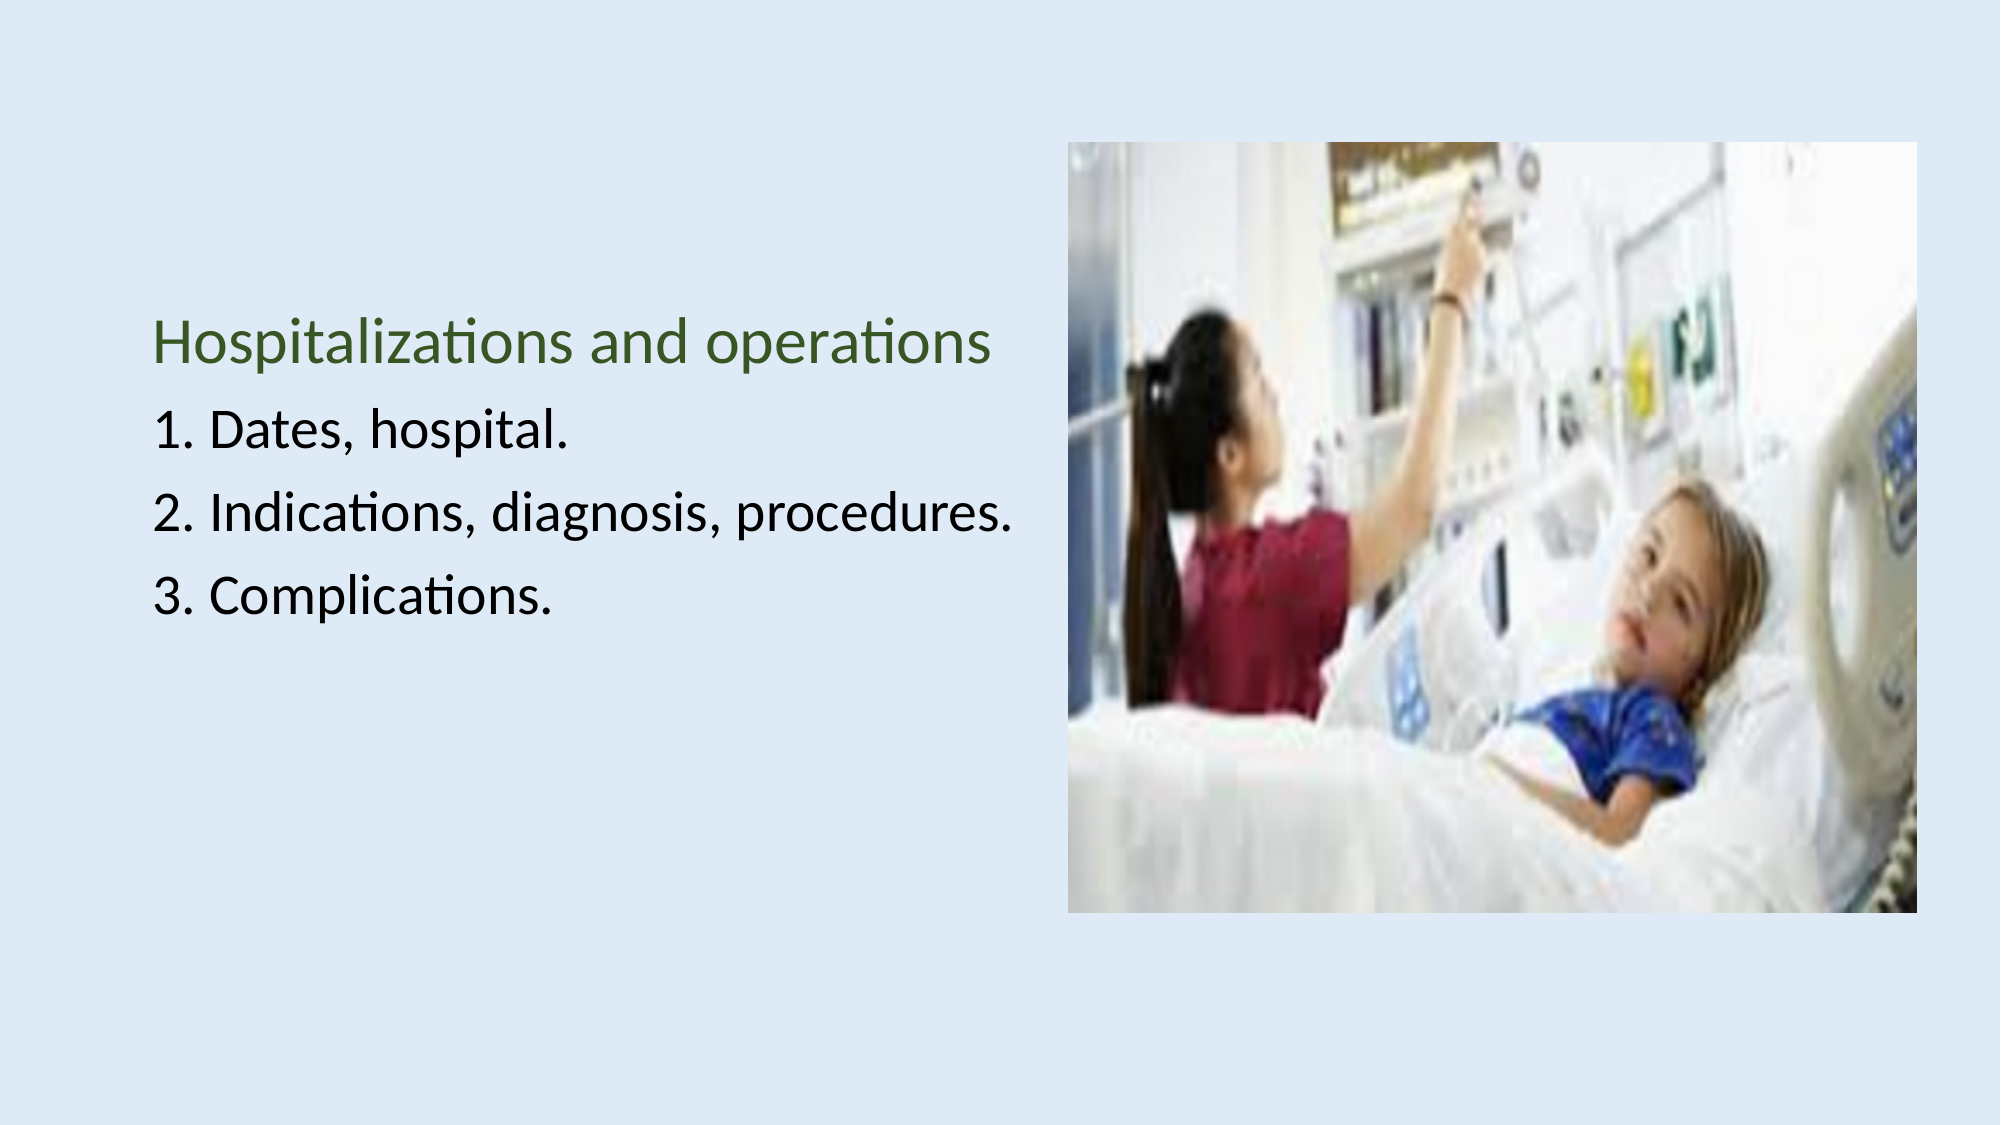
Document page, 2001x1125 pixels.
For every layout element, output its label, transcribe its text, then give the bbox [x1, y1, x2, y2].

picture [1068, 142, 1917, 913]
list Hospitalizations and operations 1. Dates, hospital. 2. Indications, diagnosis, procedures. 3. Complications. [137, 299, 1863, 1014]
